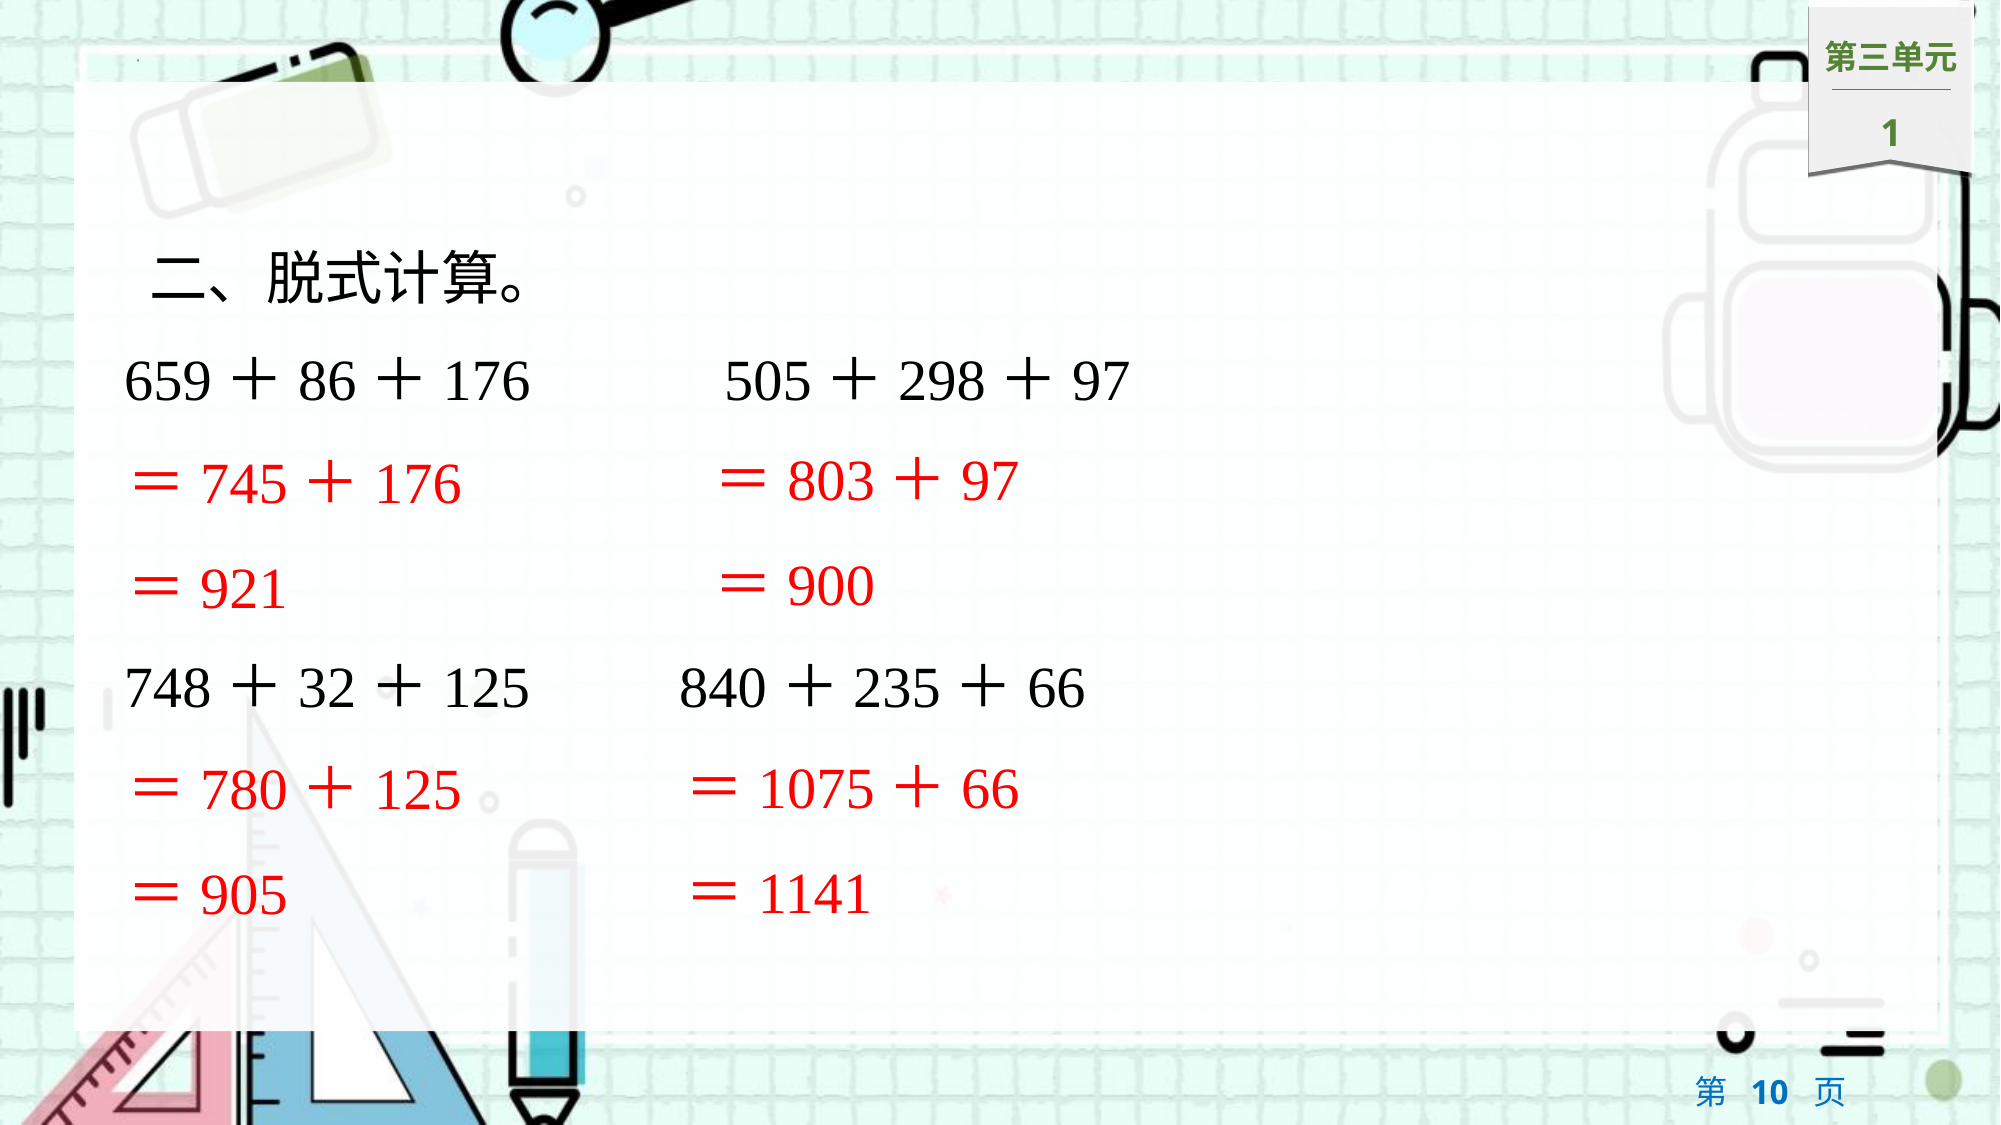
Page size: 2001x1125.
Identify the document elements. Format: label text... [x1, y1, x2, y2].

text_box ＝780＋125 ＝905 [127, 716, 462, 927]
text_box 二、脱式计算。 [149, 206, 558, 307]
text_box ＝1075＋66 ＝1141 [685, 715, 1020, 925]
picture [0, 0, 2000, 1125]
picture [1938, 168, 1971, 176]
text_box ＝745＋176 ＝921 [127, 409, 462, 614]
text_box 748＋32＋125 840＋235＋66 [123, 614, 1086, 720]
text_box 659＋86＋176 505＋298＋97 [124, 307, 1131, 413]
text_box ＝803＋97 ＝900 [714, 407, 1020, 617]
